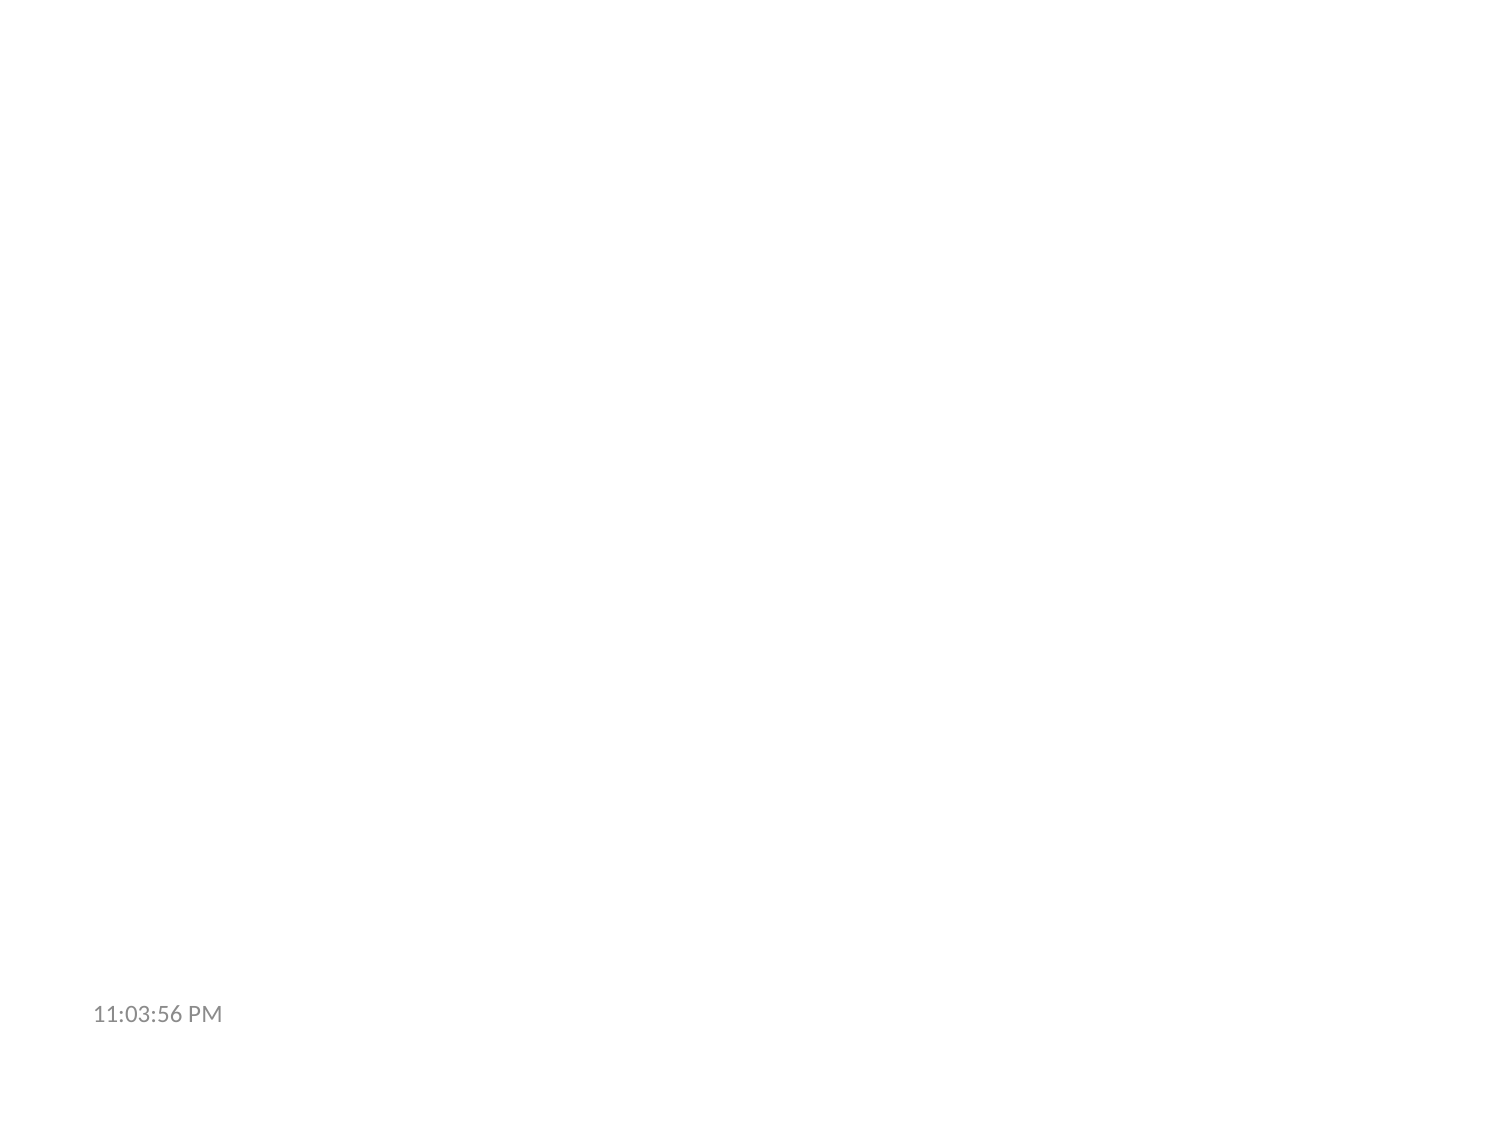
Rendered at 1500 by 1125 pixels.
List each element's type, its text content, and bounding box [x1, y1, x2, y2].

text_box 3:35:09 PM [77, 982, 428, 1043]
